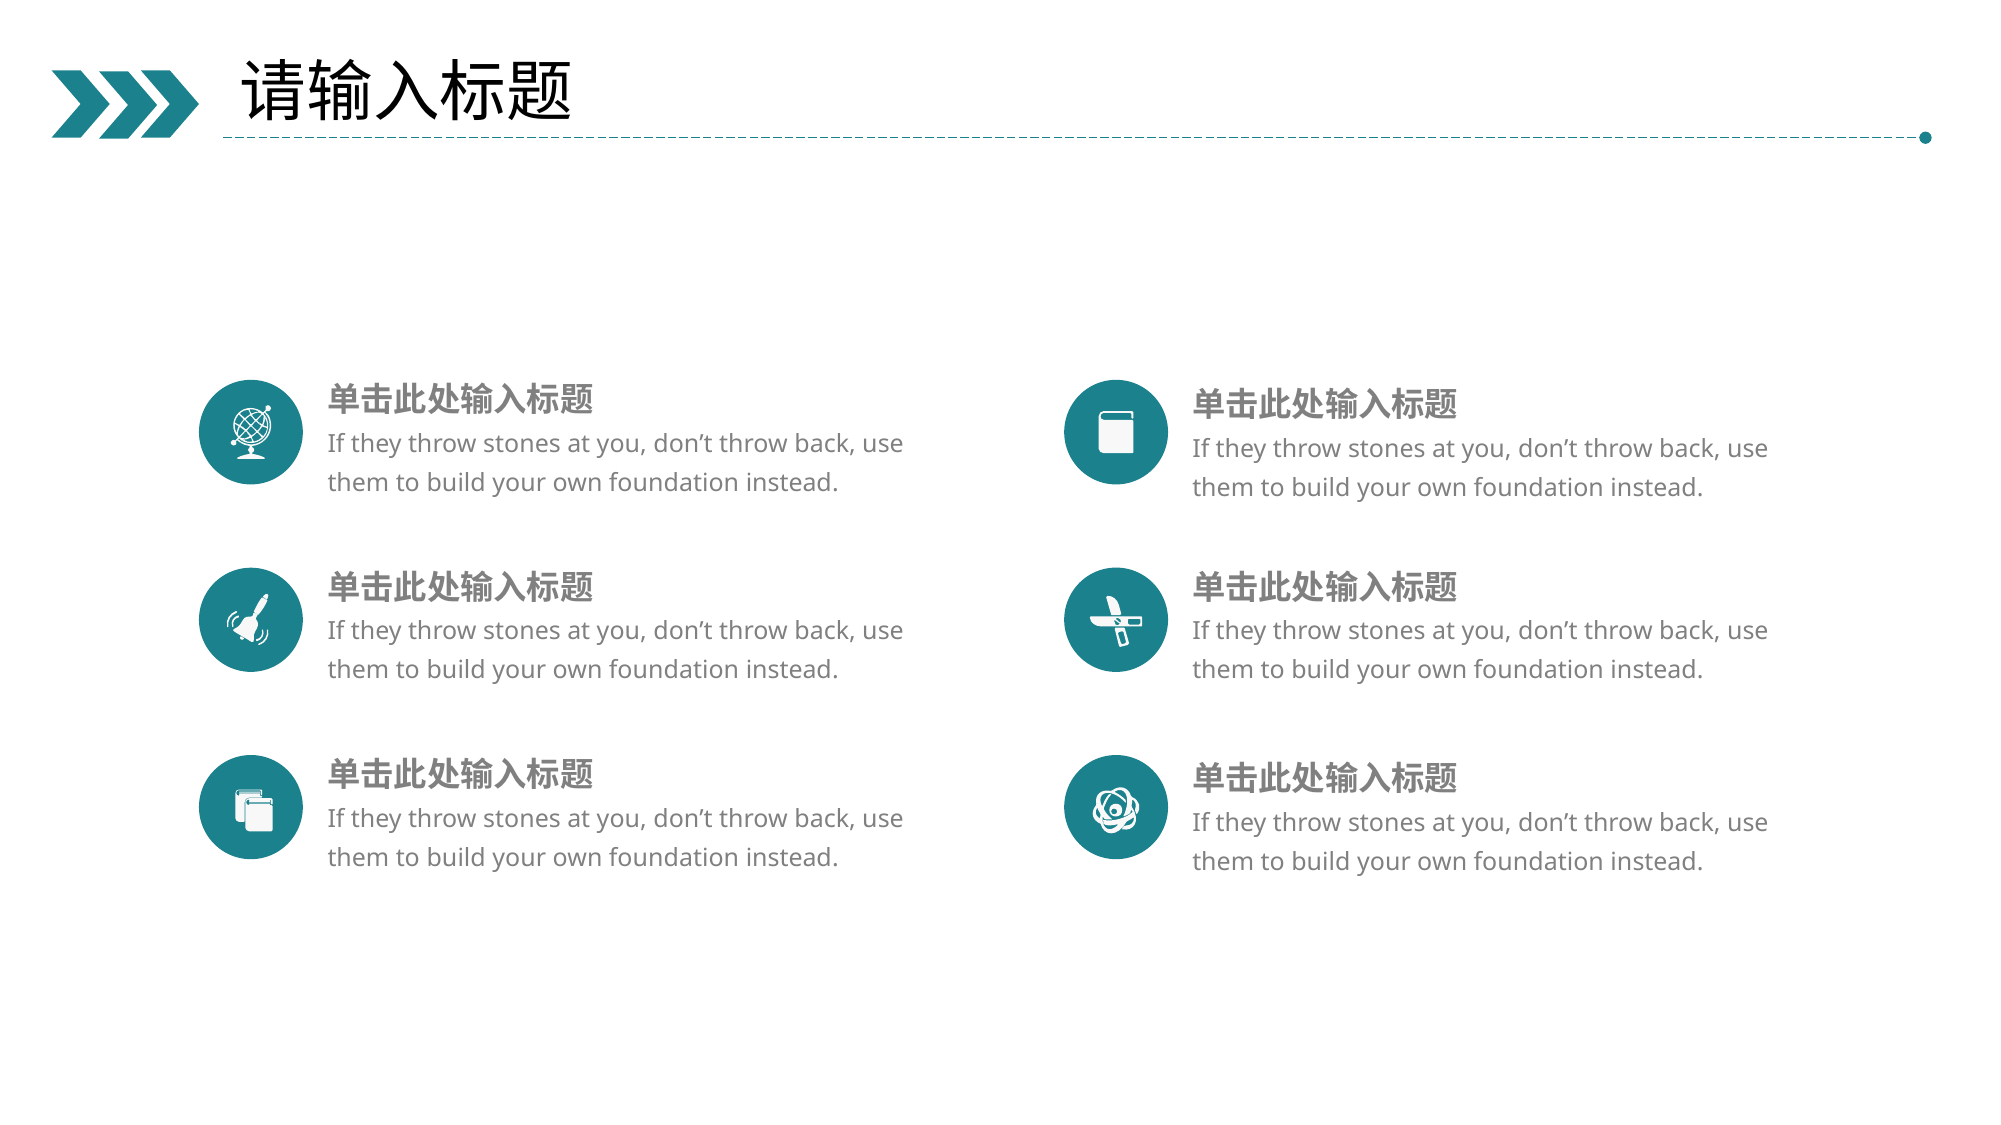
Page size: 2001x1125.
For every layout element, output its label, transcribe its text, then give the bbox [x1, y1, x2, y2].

text_box 单击此处输入标题 If they throw stones at you, don’t throw back, use them to build your own foundation instead. [327, 366, 953, 497]
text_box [198, 754, 303, 860]
text_box [138, 69, 201, 139]
text_box [49, 69, 112, 139]
text_box 请输入标题 [225, 41, 589, 137]
text_box 单击此处输入标题 If they throw stones at you, don’t throw back, use them to build your own foundation instead. [1192, 371, 1817, 502]
text_box 单击此处输入标题 If they throw stones at you, don’t throw back, use them to build your own foundation instead. [1192, 745, 1817, 876]
text_box 单击此处输入标题 If they throw stones at you, don’t throw back, use them to build your own foundation instead. [1192, 554, 1817, 685]
text_box 单击此处输入标题 If they throw stones at you, don’t throw back, use them to build your own foundation instead. [327, 554, 953, 685]
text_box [198, 567, 303, 672]
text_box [1064, 567, 1169, 672]
text_box 单击此处输入标题 If they throw stones at you, don’t throw back, use them to build your own foundation instead. [327, 741, 953, 872]
text_box [96, 70, 159, 140]
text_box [1064, 754, 1168, 860]
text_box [1064, 379, 1168, 485]
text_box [198, 379, 303, 485]
